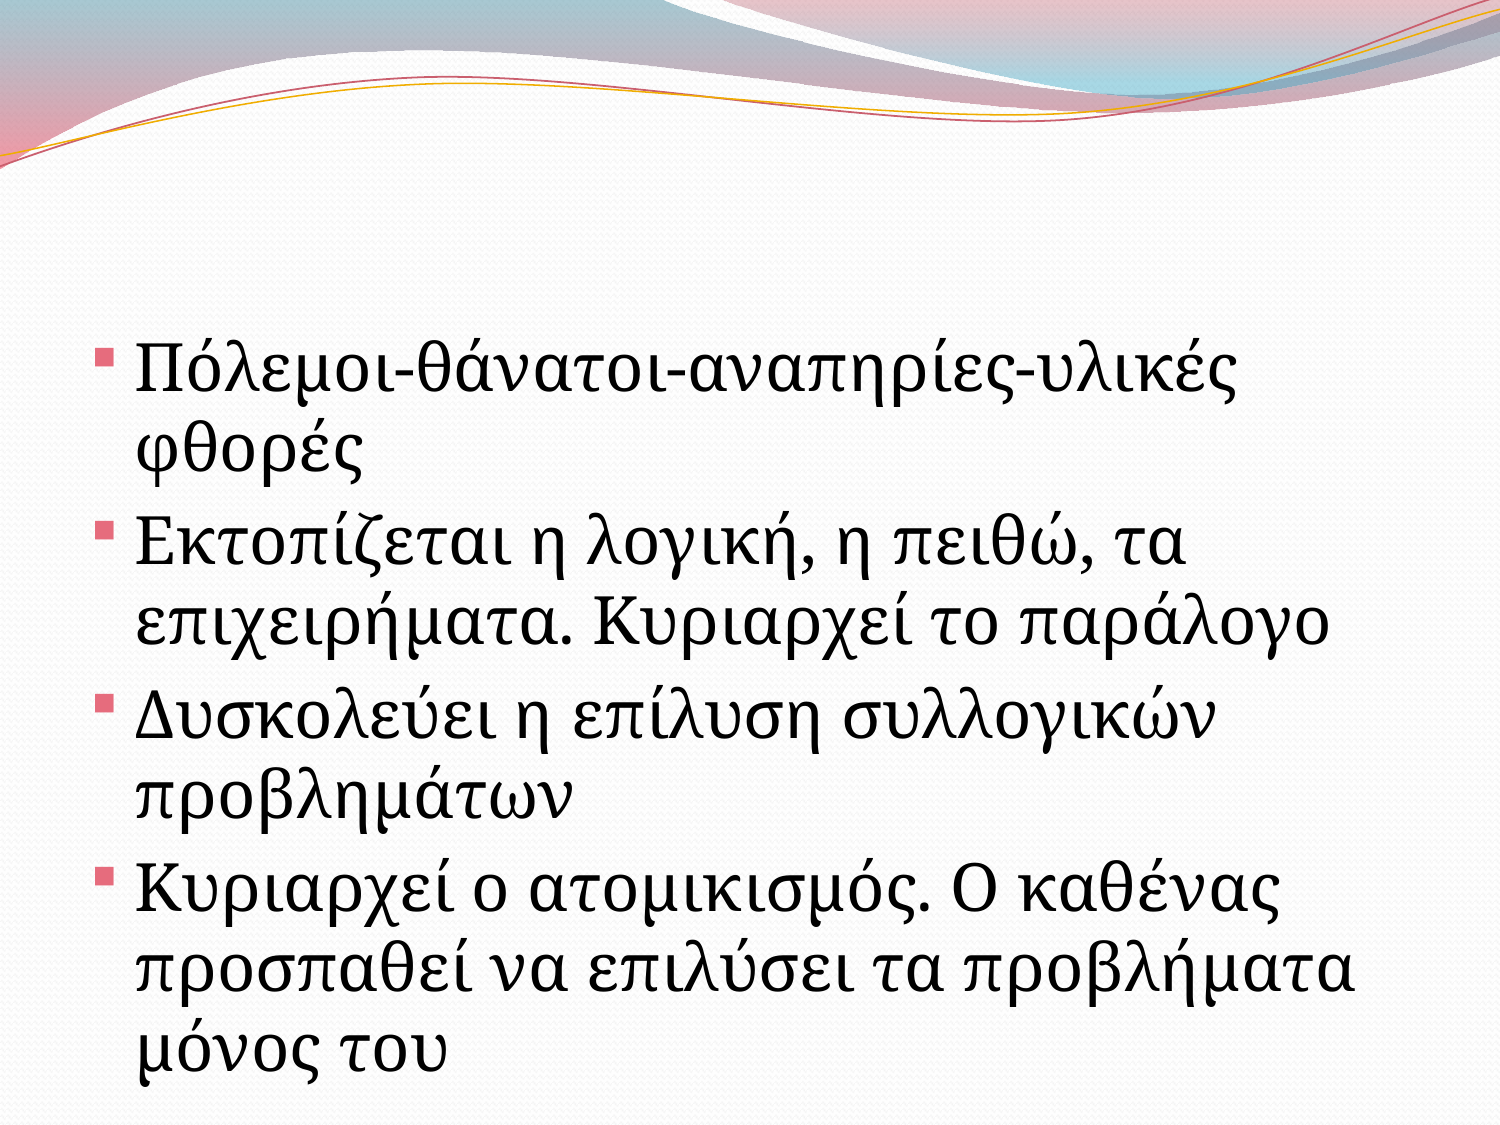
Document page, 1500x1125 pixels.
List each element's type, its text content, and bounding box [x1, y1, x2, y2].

list Πόλεμοι-θάνατοι-αναπηρίες-υλικές φθορές Εκτοπίζεται η λογική, η πειθώ, τα επιχειρήματα. Κυριαρχεί το παράλογο Δυσκολεύει η επίλυση συλλογικών προβλημάτων Κυριαρχεί ο ατομικισμός. Ο καθένας προσπαθεί να επιλύσει τα προβλήματα μόνος του [75, 317, 1425, 1038]
